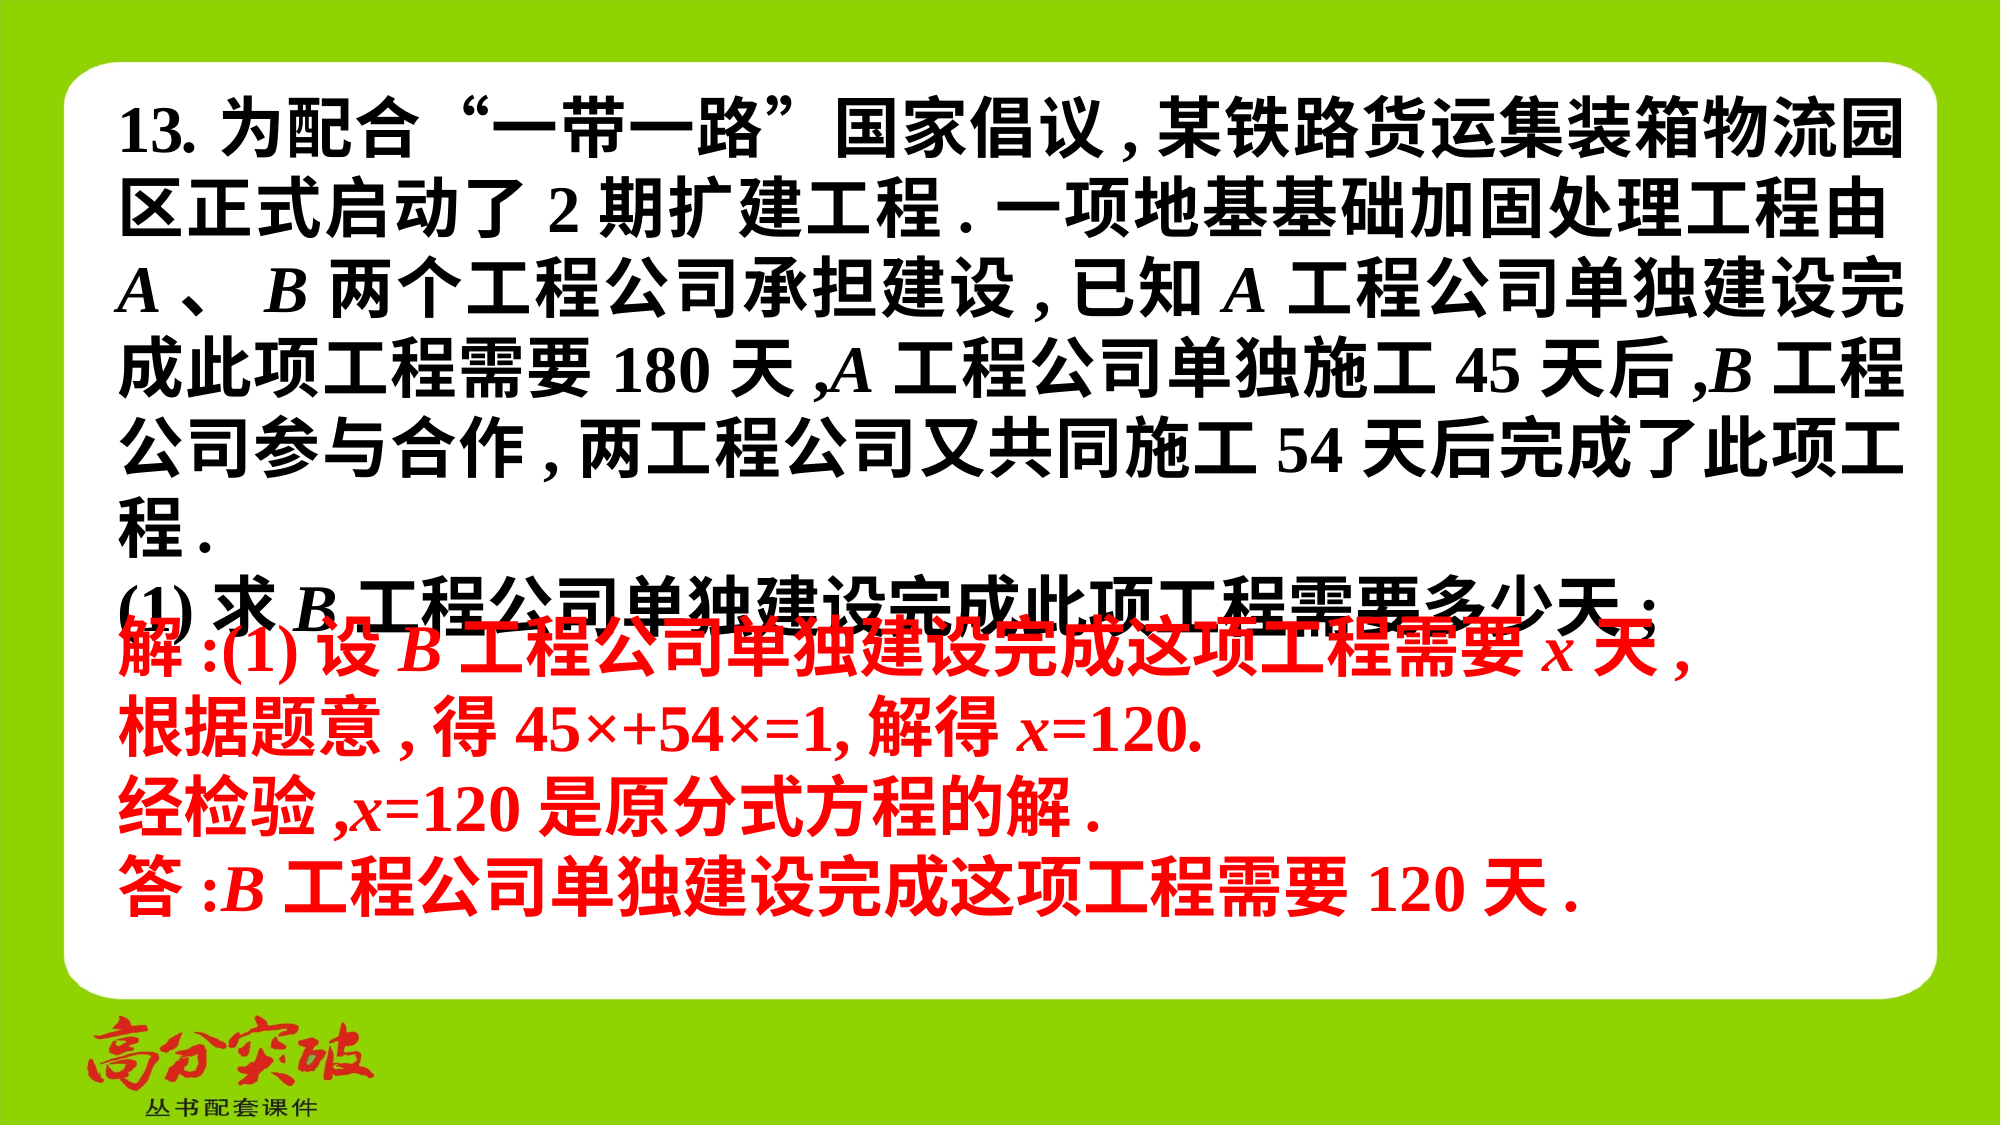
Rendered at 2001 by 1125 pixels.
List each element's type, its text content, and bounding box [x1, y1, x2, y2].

picture [0, 0, 2001, 1125]
text_box 13.为配合“一带一路”国家倡议,某铁路货运集装箱物流园区正式启动了2期扩建工程.一项地基基础加固处理工程由A、B两个工程公司承担建设,已知A工程公司单独建设完成此项工程需要180天,A工程公司单独施工45天后,B工程公司参与合作,两工程公司又共同施工54天后完成了此项工程. (1)求B工程公司单独建设完成此项工程需要多少天; [102, 78, 1922, 653]
